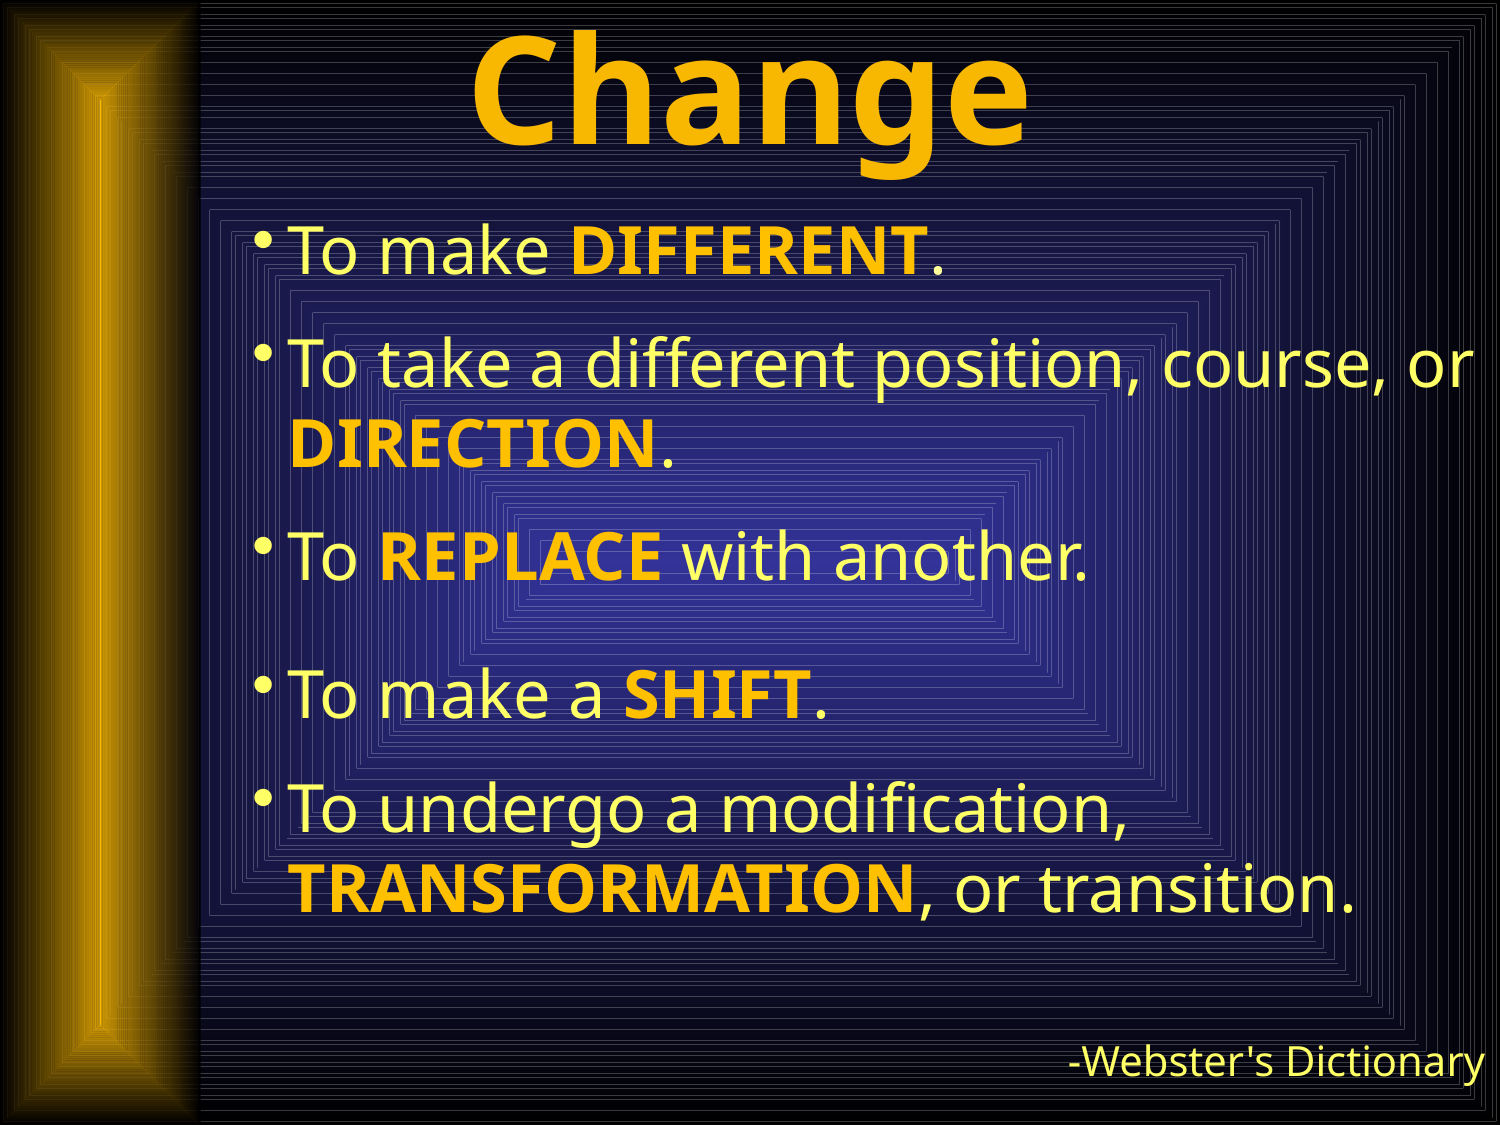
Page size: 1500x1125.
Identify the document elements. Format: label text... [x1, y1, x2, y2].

text_box To make DIFFERENT. To take a different position, course, or DIRECTION. To REPLACE with another. To make a SHIFT. To undergo a modification, TRANSFORMATION, or transition. -Webster's Dictionary [237, 200, 1500, 1125]
text_box Change [0, 0, 1500, 183]
